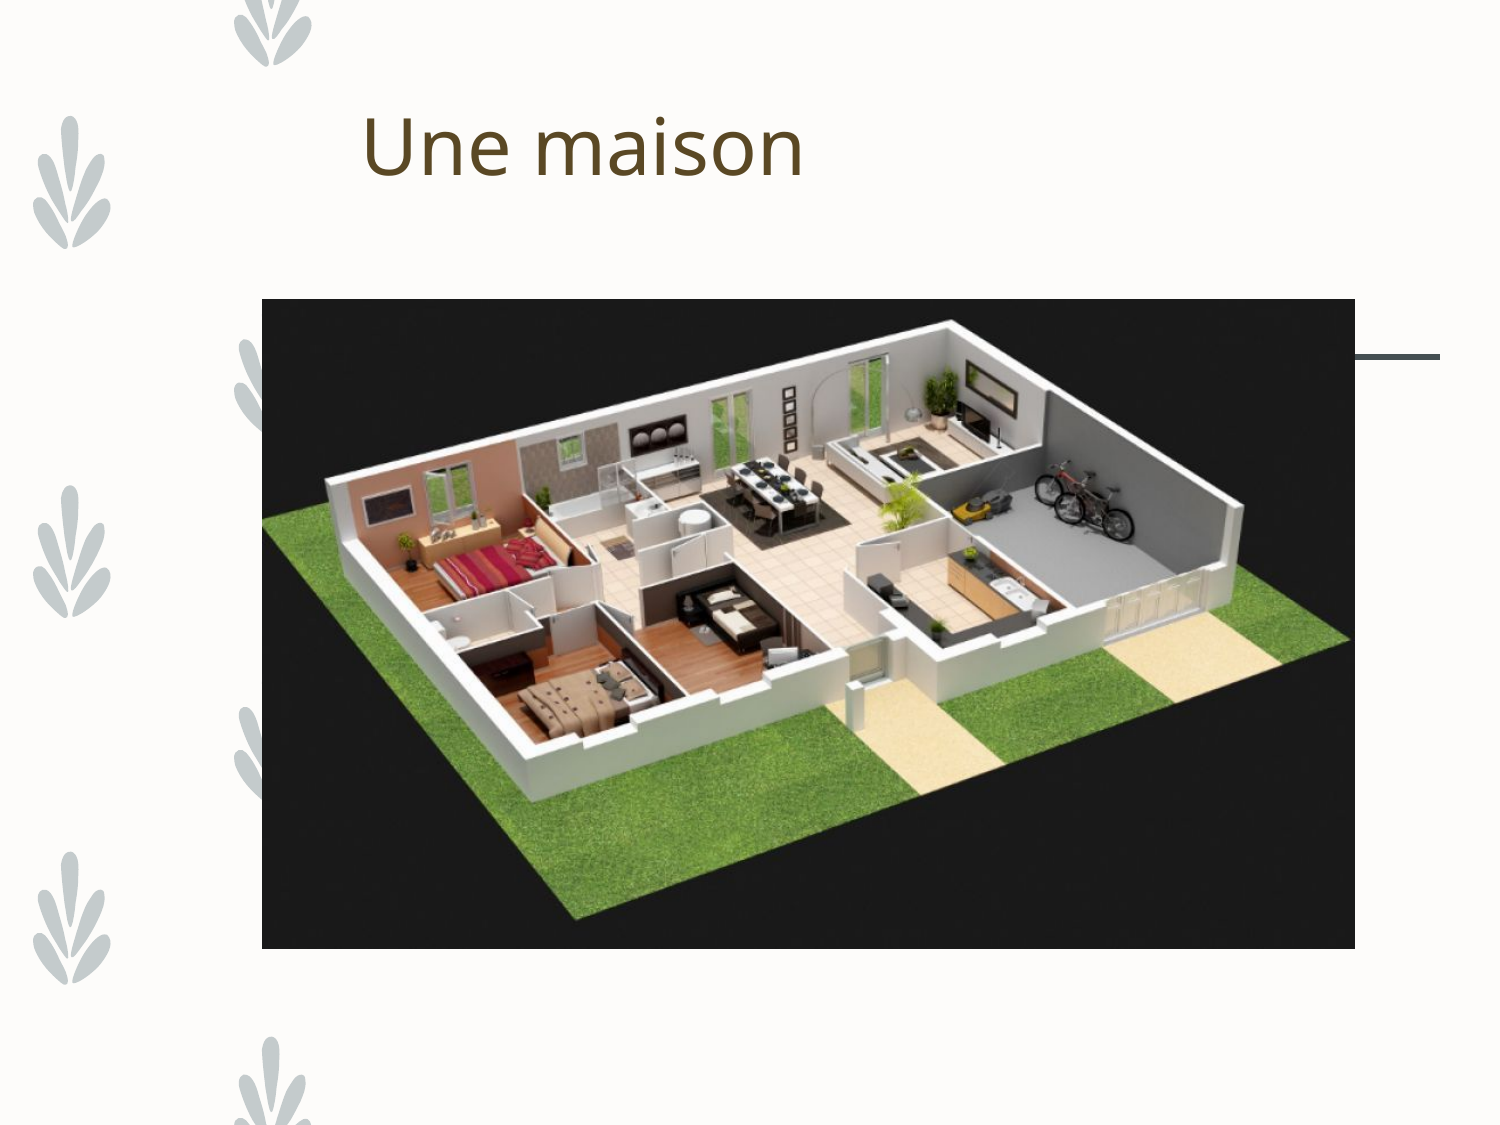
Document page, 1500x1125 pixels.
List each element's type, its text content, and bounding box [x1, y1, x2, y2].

title Une maison [345, 93, 1440, 350]
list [262, 299, 1355, 949]
